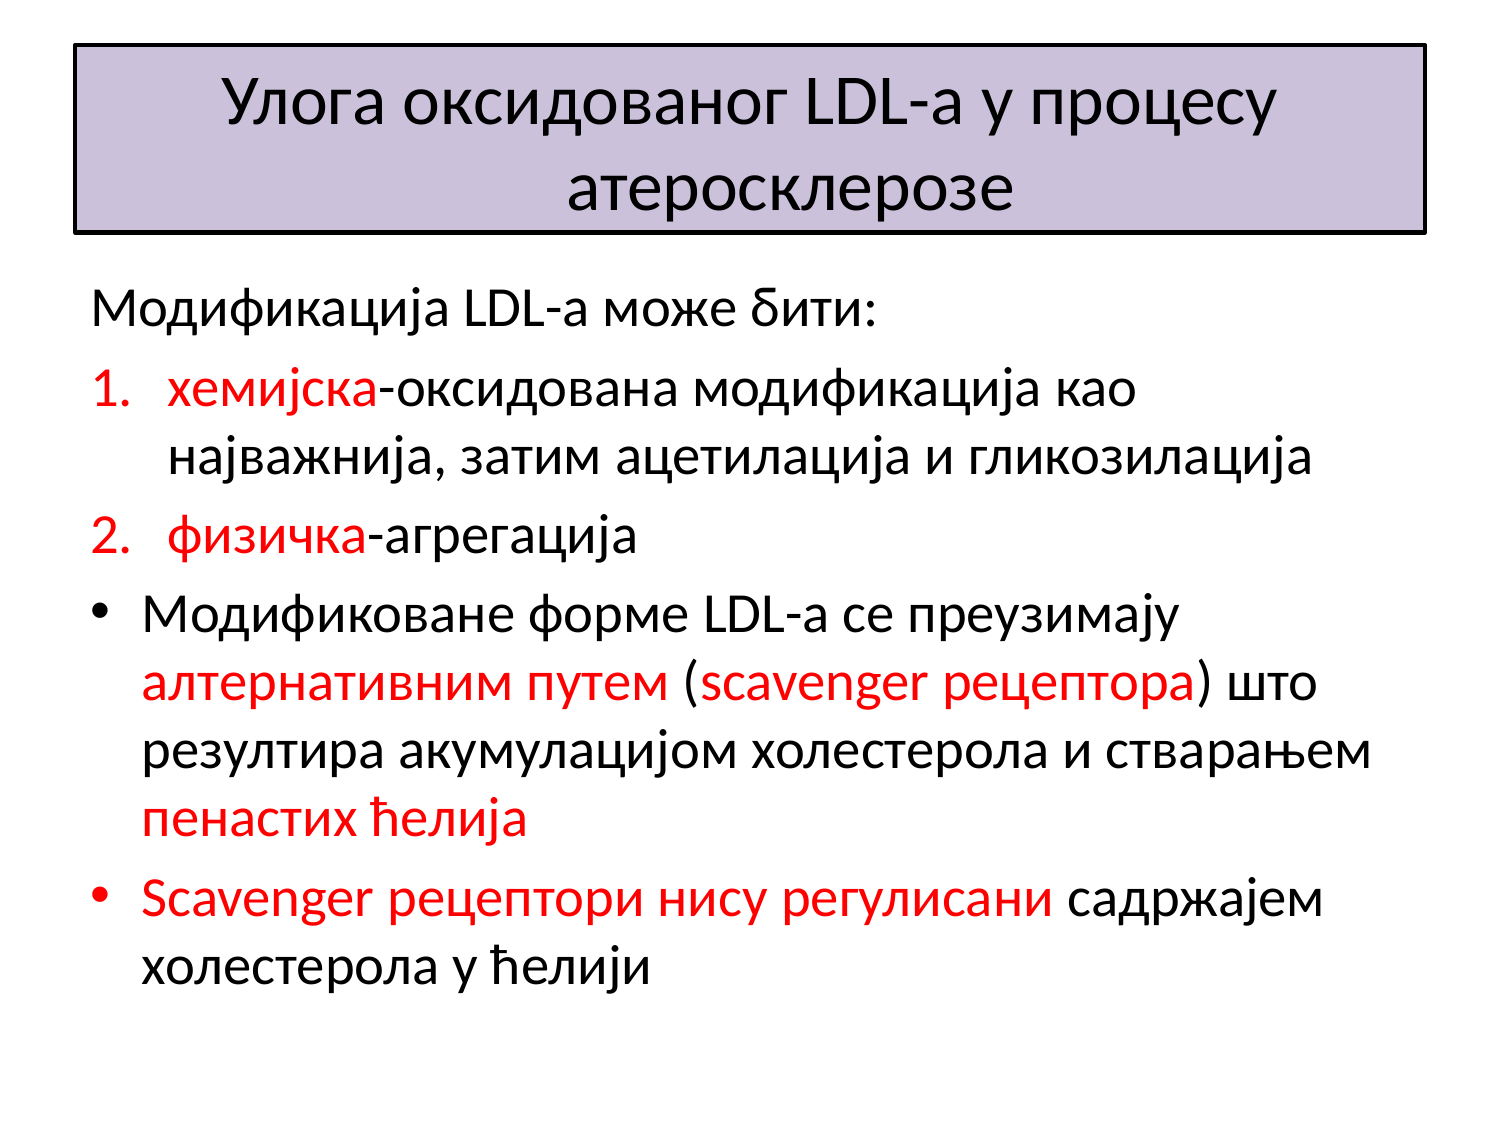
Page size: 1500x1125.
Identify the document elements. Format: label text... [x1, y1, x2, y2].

title Улога оксидованог LDL-a у процесу атеросклерозе [73, 43, 1427, 235]
list Модификација LDL-a може бити: хемијска-оксидована модификација као најважнија, затим ацетилација и гликозилација физичка-агрегација Модификоване форме LDL-a се преузимају алтернативним путем (scavenger рецептора) што резултира акумулацијом холестерола и стварањем пенастих ћелија Scavenger рецептори нису регулисани садржајем холестерола у ћелији [75, 262, 1425, 1005]
